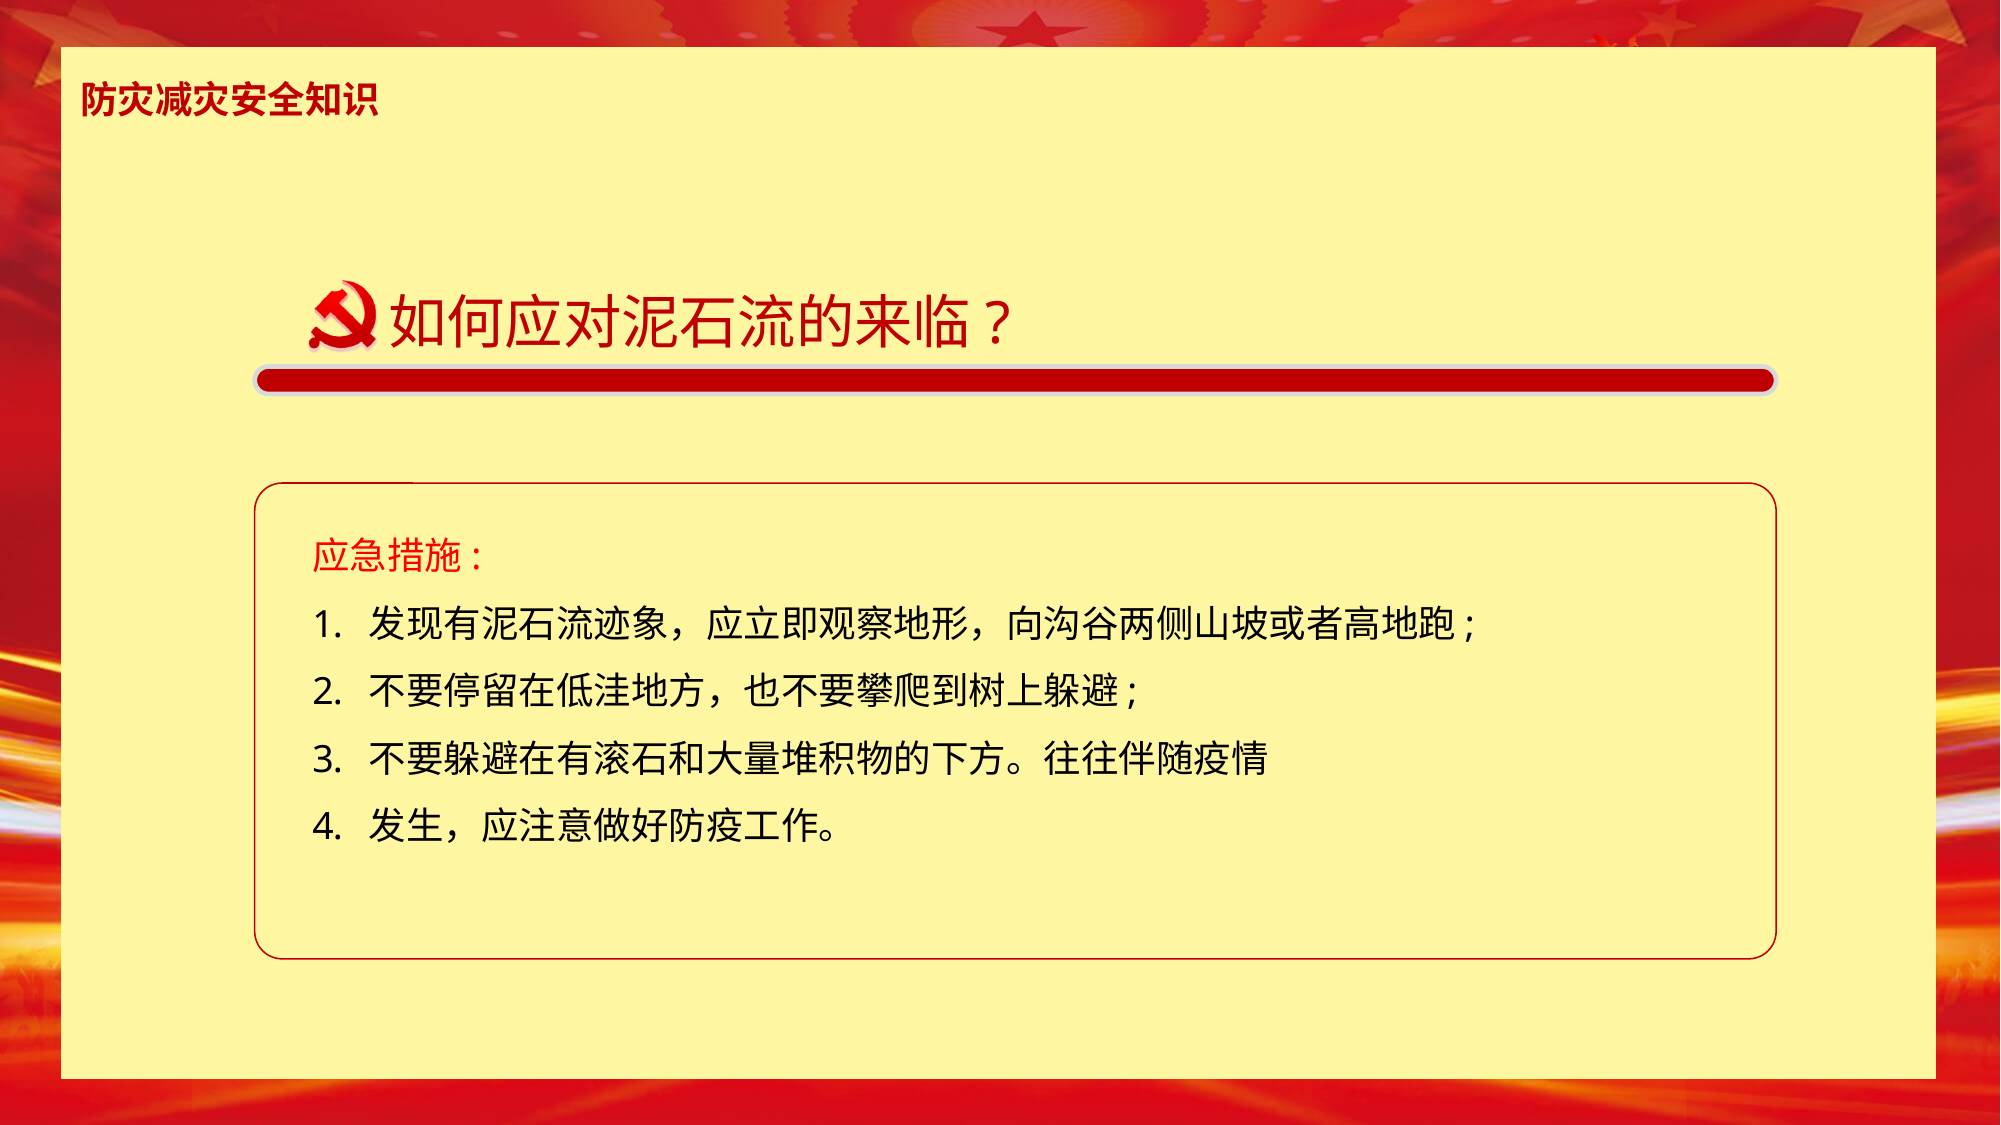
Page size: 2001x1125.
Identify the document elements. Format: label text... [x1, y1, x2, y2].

text_box [254, 483, 1777, 959]
text_box 如何应对泥石流的来临? [373, 277, 1777, 363]
text_box 防灾减灾安全知识 [65, 68, 395, 129]
text_box 应急措施: 发现有泥石流迹象，应立即观察地形，向沟谷两侧山坡或者高地跑; 不要停留在低洼地方，也不要攀爬到树上躲避; 不要躲避在有滚石和大量堆积物的下方。往往伴随疫情 发生，应注意做好防疫工作。 [297, 502, 1746, 855]
picture [0, 0, 2000, 1125]
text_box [254, 365, 1777, 427]
text_box [61, 47, 1936, 1079]
